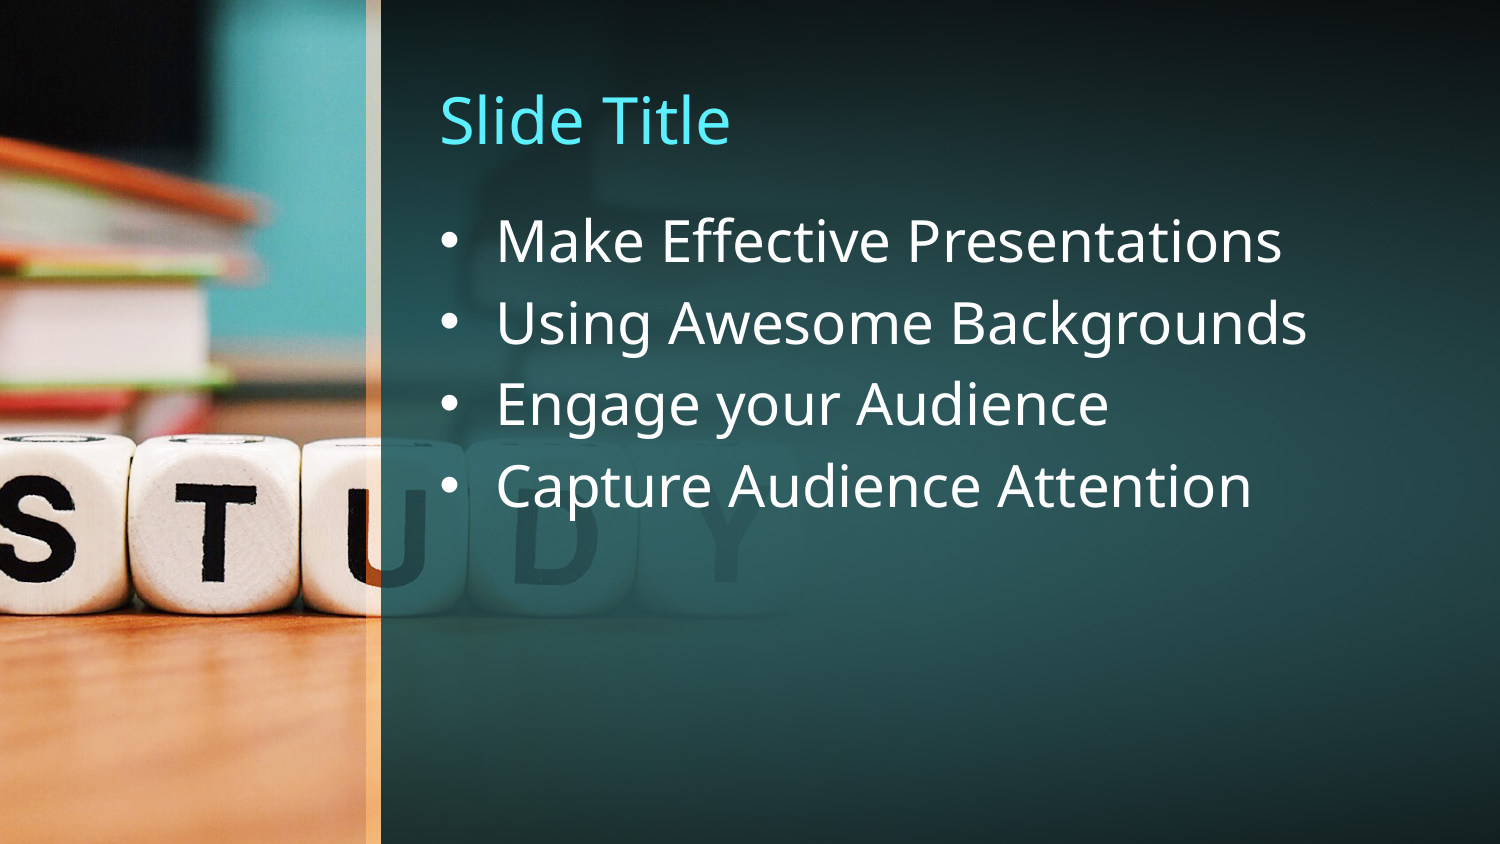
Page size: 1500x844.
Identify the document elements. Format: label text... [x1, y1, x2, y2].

picture [0, 0, 1500, 844]
list Make Effective Presentations Using Awesome Backgrounds Engage your Audience Capture Audience Attention [424, 196, 1452, 773]
title Slide Title [424, 71, 1452, 166]
